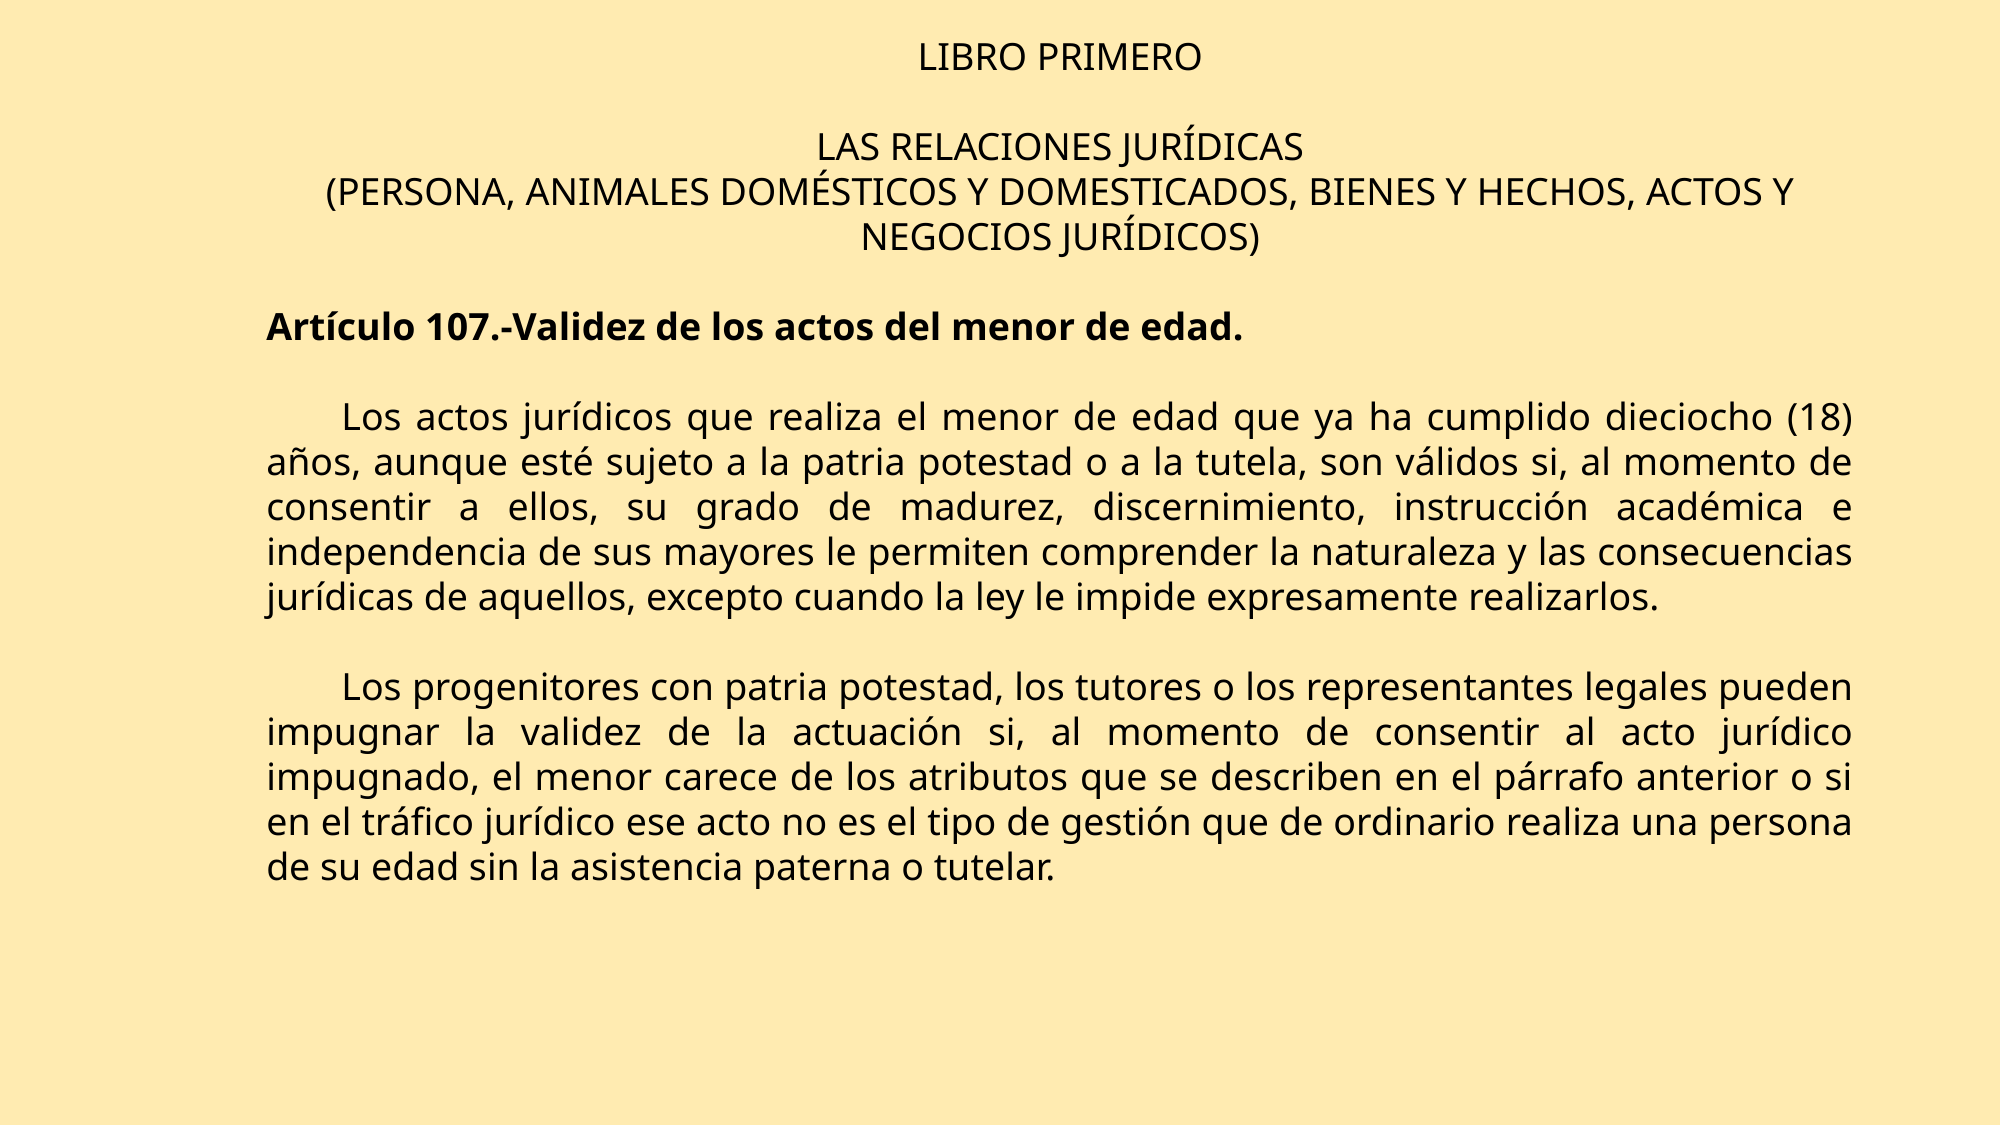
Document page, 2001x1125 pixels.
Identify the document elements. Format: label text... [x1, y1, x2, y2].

text_box LIBRO PRIMERO LAS RELACIONES JURÍDICAS (PERSONA, ANIMALES DOMÉSTICOS Y DOMESTICADOS, BIENES Y HECHOS, ACTOS Y NEGOCIOS JURÍDICOS) Artículo 107.-Validez de los actos del menor de edad. Los actos jurídicos que realiza el menor de edad que ya ha cumplido dieciocho (18) años, aunque esté sujeto a la patria potestad o a la tutela, son válidos si, al momento de consentir a ellos, su grado de madurez, discernimiento, instrucción académica e independencia de sus mayores le permiten comprender la naturaleza y las consecuencias jurídicas de aquellos, excepto cuando la ley le impide expresamente realizarlos. Los progenitores con patria potestad, los tutores o los representantes legales pueden impugnar la validez de la actuación si, al momento de consentir al acto jurídico impugnado, el menor carece de los atributos que se describen en el párrafo anterior o si en el tráfico jurídico ese acto no es el tipo de gestión que de ordinario realiza una persona de su edad sin la asistencia paterna o tutelar. [251, 25, 1870, 1076]
